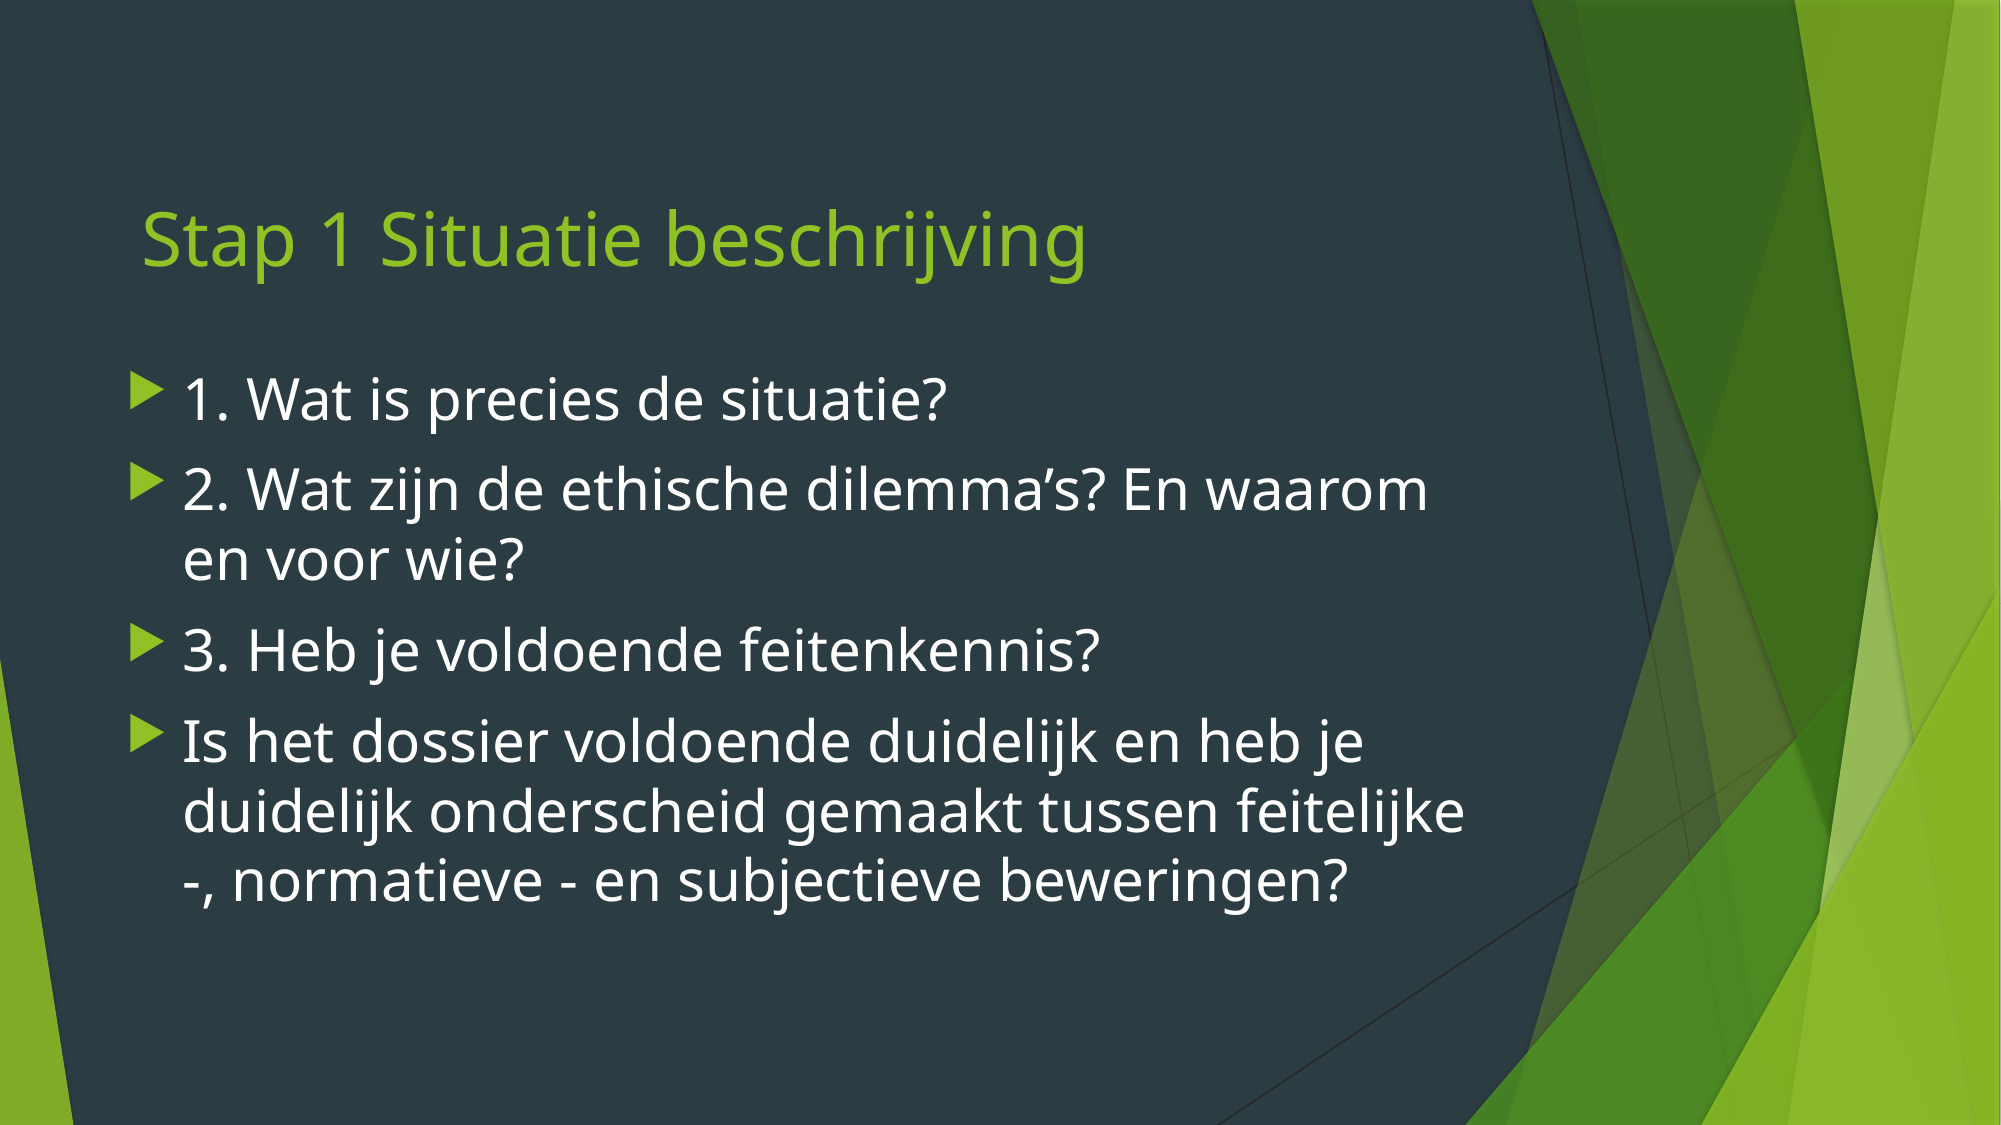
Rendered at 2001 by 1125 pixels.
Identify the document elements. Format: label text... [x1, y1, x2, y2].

title Stap 1 Situatie beschrijving [126, 184, 1537, 401]
list 1. Wat is precies de situatie? 2. Wat zijn de ethische dilemma’s? En waarom en voor wie? 3. Heb je voldoende feitenkennis? Is het dossier voldoende duidelijk en heb je duidelijk onderscheid gemaakt tussen feitelijke -, normatieve - en subjectieve beweringen? [111, 354, 1522, 992]
